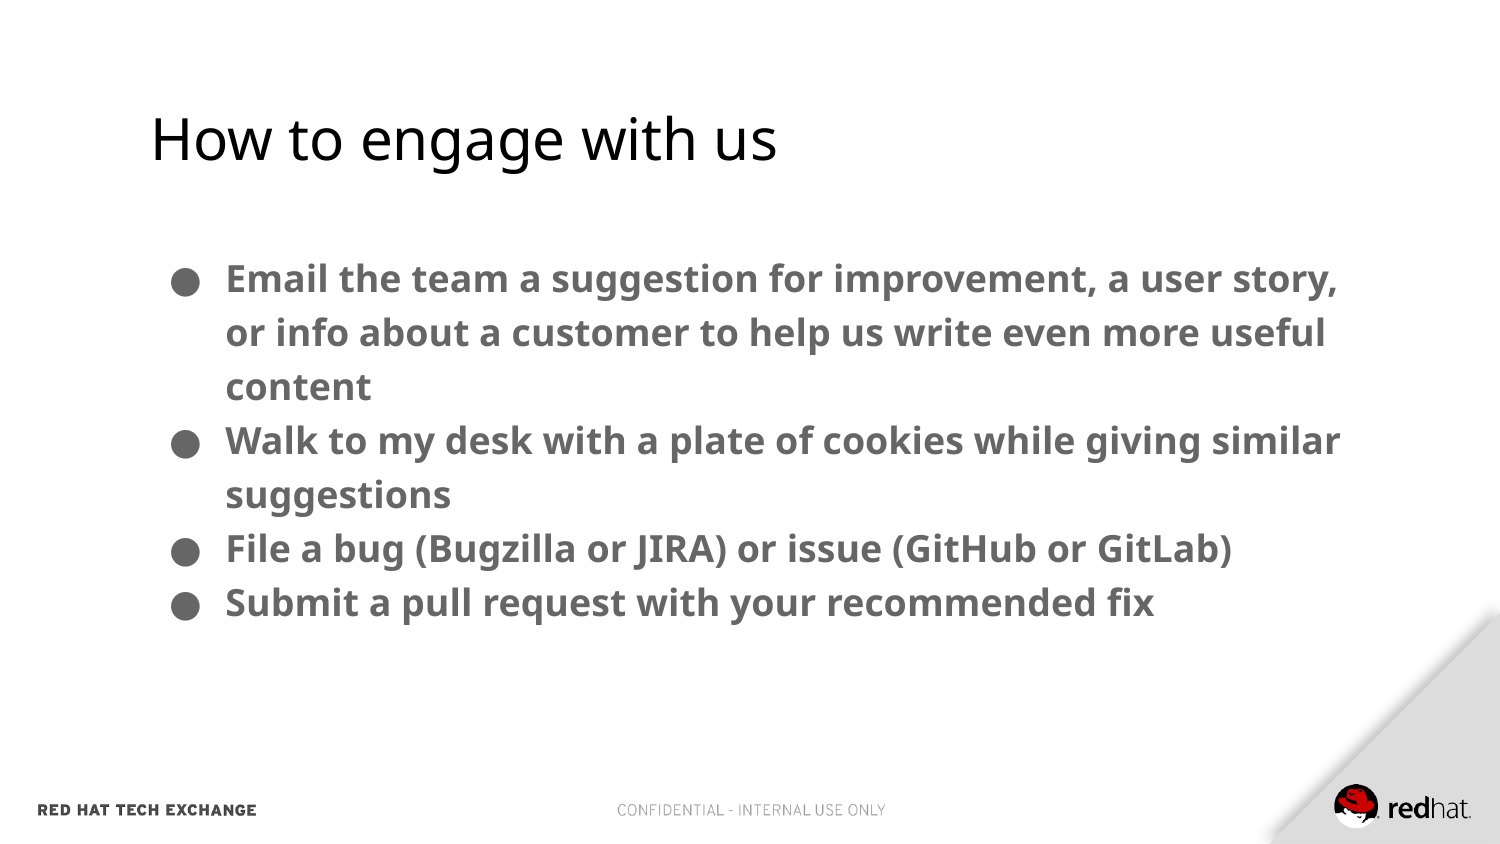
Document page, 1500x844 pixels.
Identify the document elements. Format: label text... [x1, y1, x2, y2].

title How to engage with us [135, 12, 1365, 179]
picture [0, 0, 1500, 844]
list Email the team a suggestion for improvement, a user story, or info about a customer to help us write even more useful content Walk to my desk with a plate of cookies while giving similar suggestions File a bug (Bugzilla or JIRA) or issue (GitHub or GitLab) Submit a pull request with your recommended fix [135, 179, 1365, 750]
